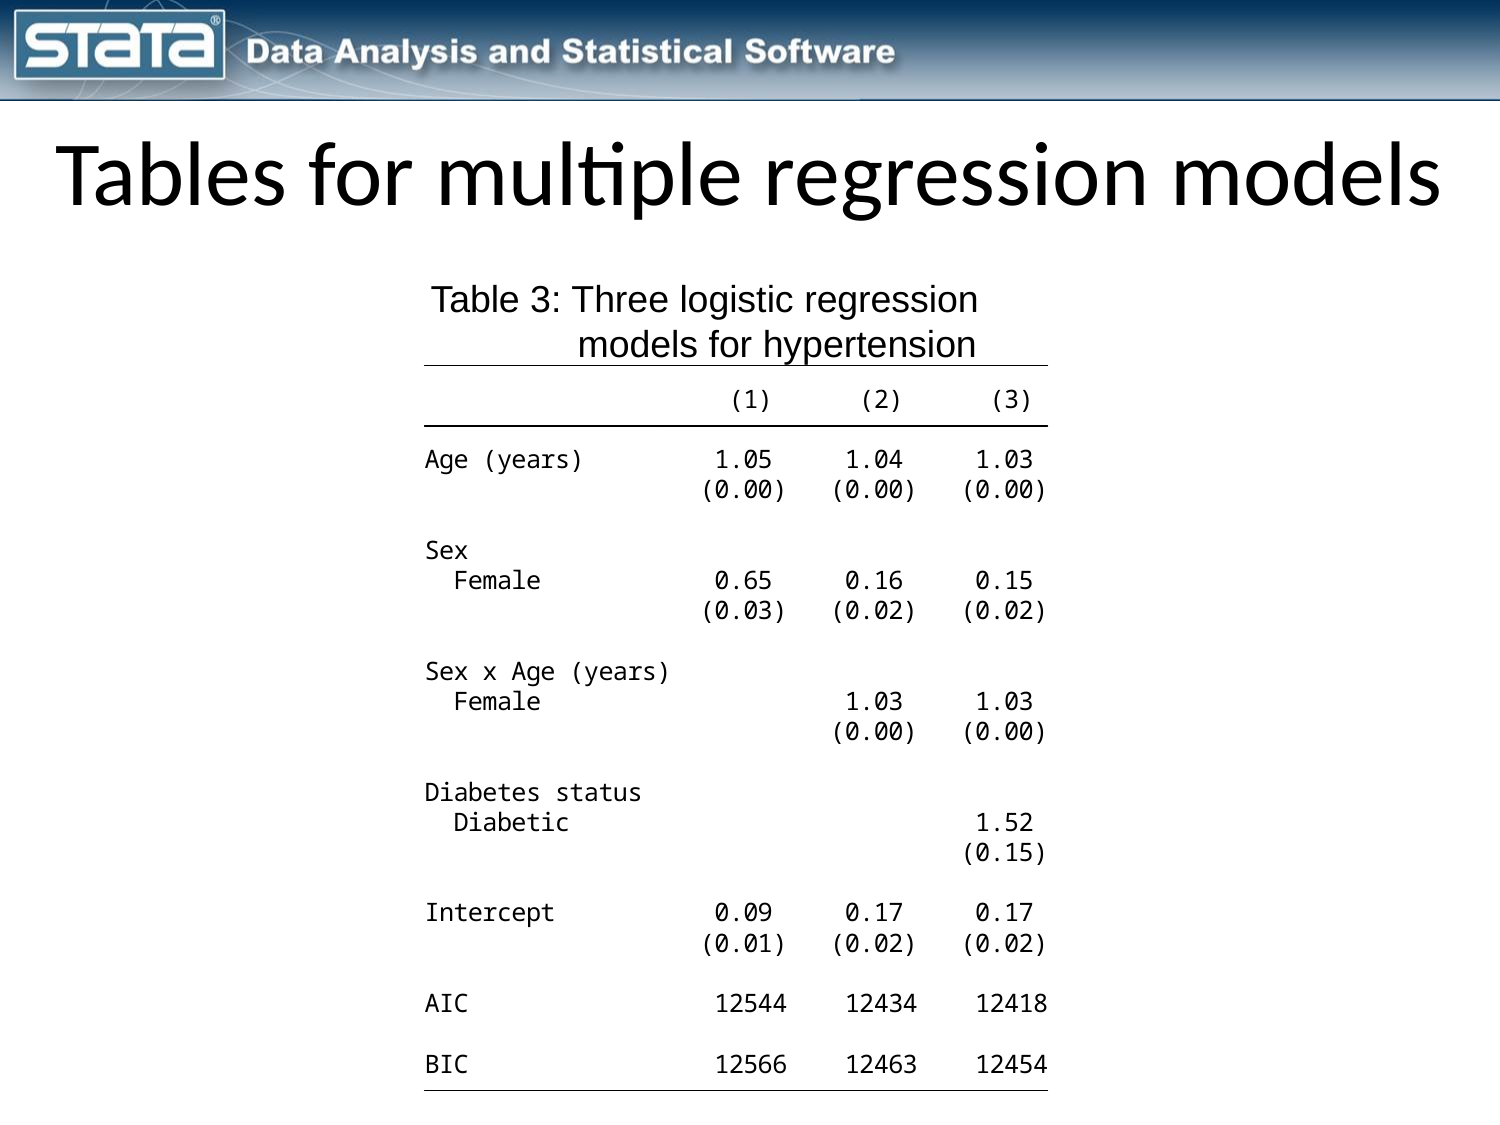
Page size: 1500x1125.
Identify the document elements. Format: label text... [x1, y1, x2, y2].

text_box Table 3: Three logistic regression models for hypertension [415, 267, 1005, 349]
title Tables for multiple regression models [0, 108, 1500, 238]
picture [412, 350, 1088, 1107]
picture [0, 0, 1500, 102]
